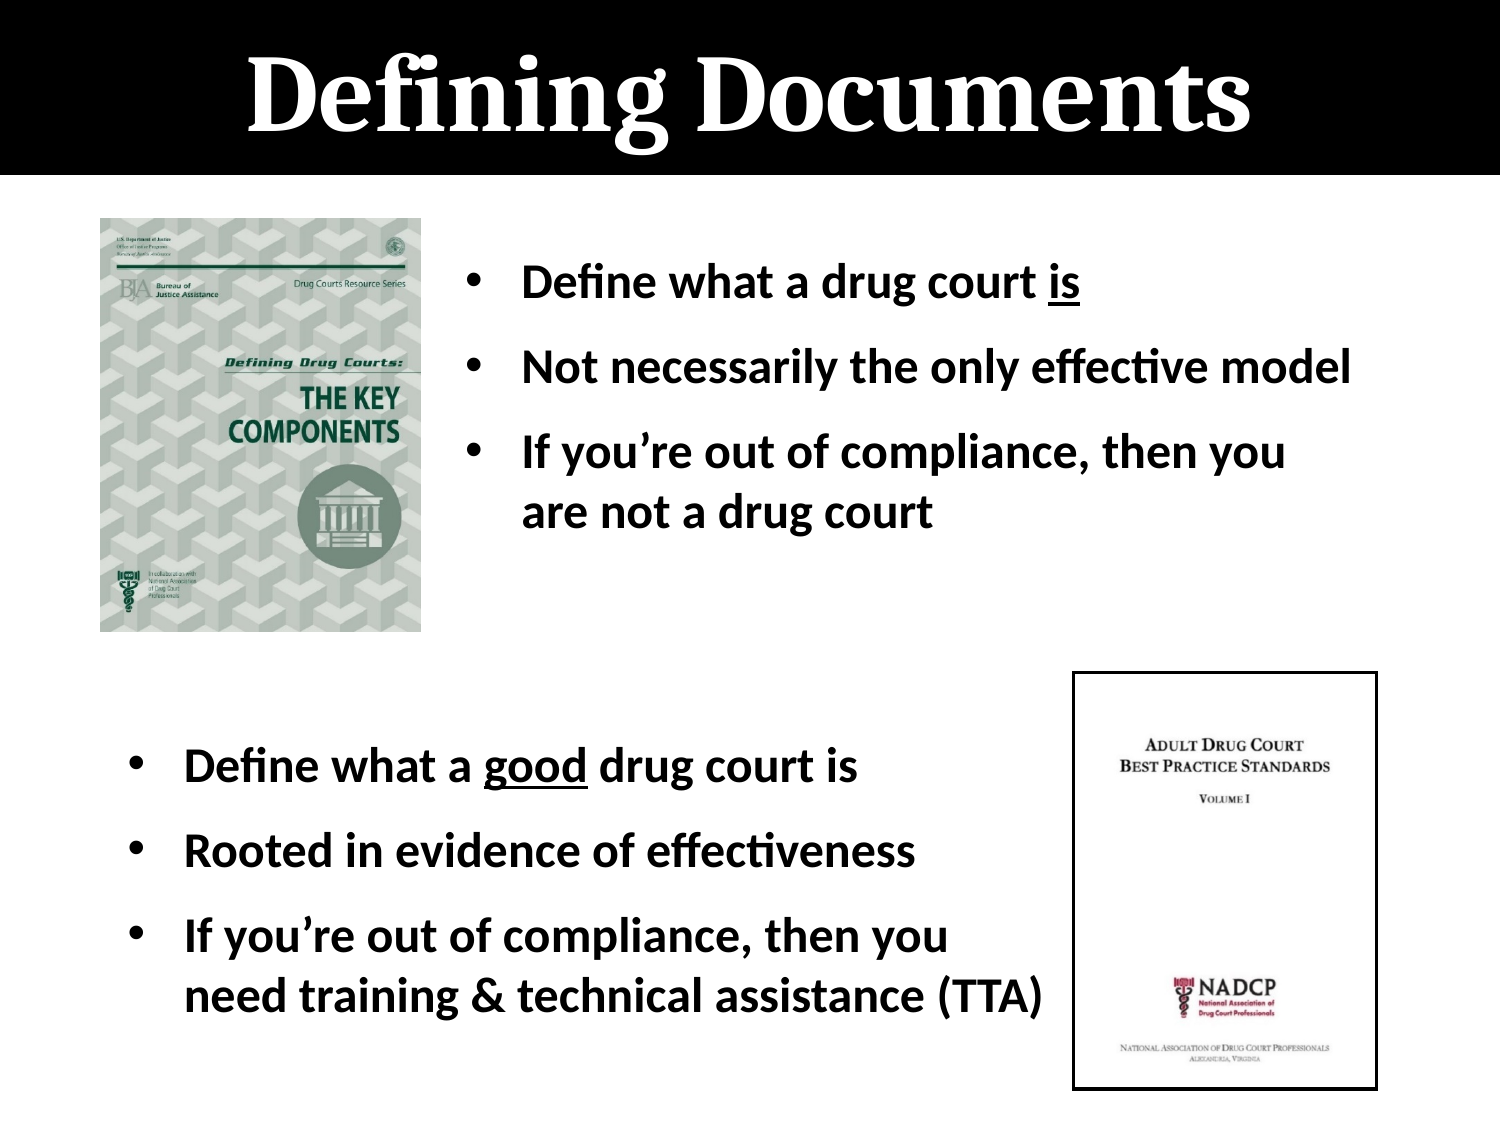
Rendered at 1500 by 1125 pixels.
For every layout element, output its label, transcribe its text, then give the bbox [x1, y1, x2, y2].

text_box Defining Documents [0, 0, 1500, 175]
picture [100, 217, 421, 633]
text_box Can’t change and won’t change [1067, 724, 1072, 1094]
text_box Define what a good drug court is Rooted in evidence of effectiveness If you’re out of compliance, then you need training & technical assistance (TTA) [112, 724, 1068, 1094]
picture [1074, 673, 1376, 1088]
list Define what a drug court is Not necessarily the only effective model If you’re out of compliance, then you are not a drug court [449, 241, 1376, 613]
